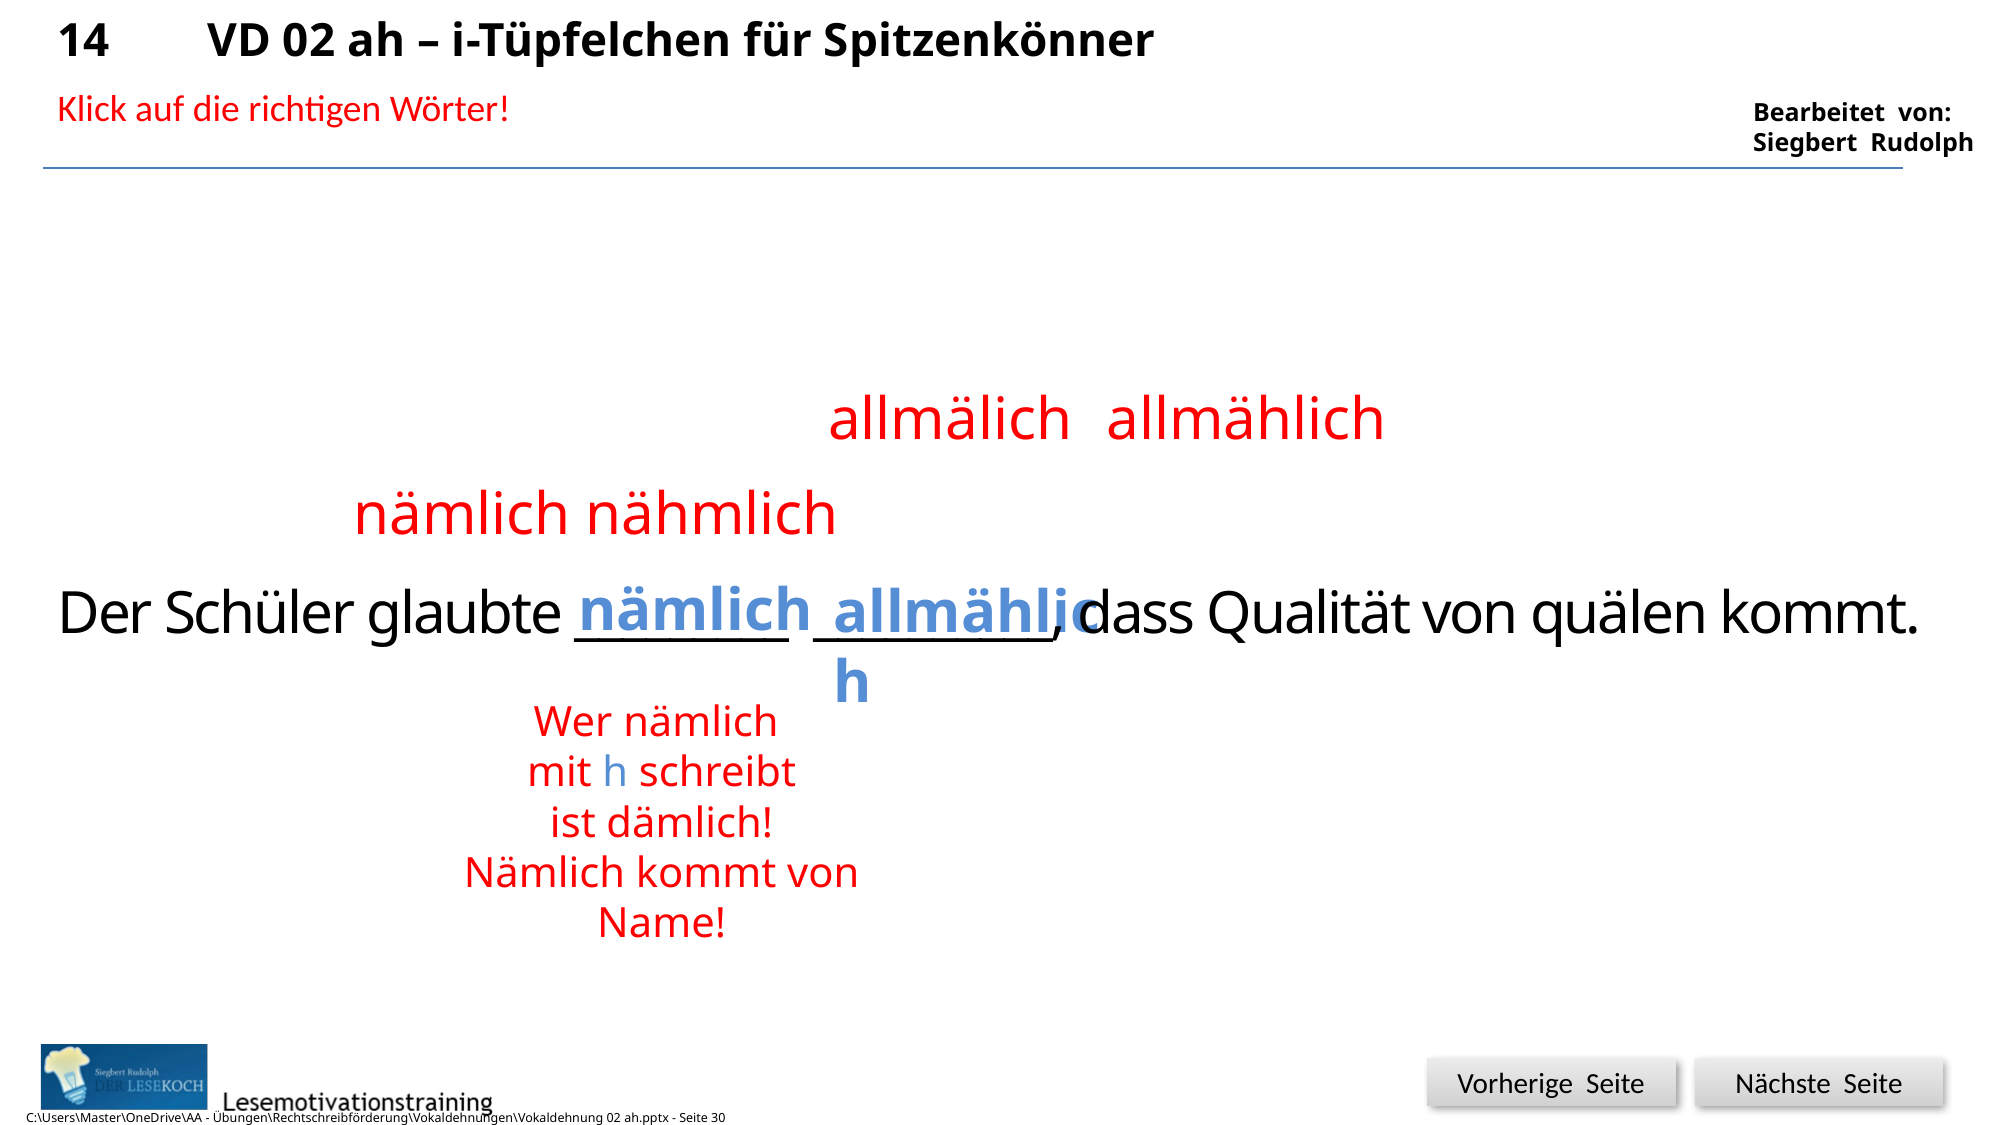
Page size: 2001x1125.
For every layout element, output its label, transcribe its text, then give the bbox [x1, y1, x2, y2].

text_box 14 VD 02 ah – i-Tüpfelchen für Spitzenkönner [42, 3, 2000, 73]
text_box Wer nämlich mit h schreibt ist dämlich! Nämlich kommt von Name! [439, 687, 884, 953]
picture [40, 1044, 508, 1102]
text_box allmählich [1091, 373, 1414, 459]
text_box nämlich [338, 469, 570, 555]
text_box allmälich [813, 373, 1091, 459]
text_box Klick auf die richtigen Wörter! [42, 76, 1709, 137]
text_box C:\Users\Master\OneDrive\AA - Übungen\Rechtschreibförderung\Vokaldehnungen\Vokaldehnung 02 ah.pptx - Seite 30 [11, 1102, 741, 1125]
text_box Der Schüler glaubte _________ __________, dass Qualität von quälen kommt. [42, 567, 2000, 653]
text_box allmählich [818, 653, 1144, 722]
text_box nähmlich [570, 469, 859, 555]
